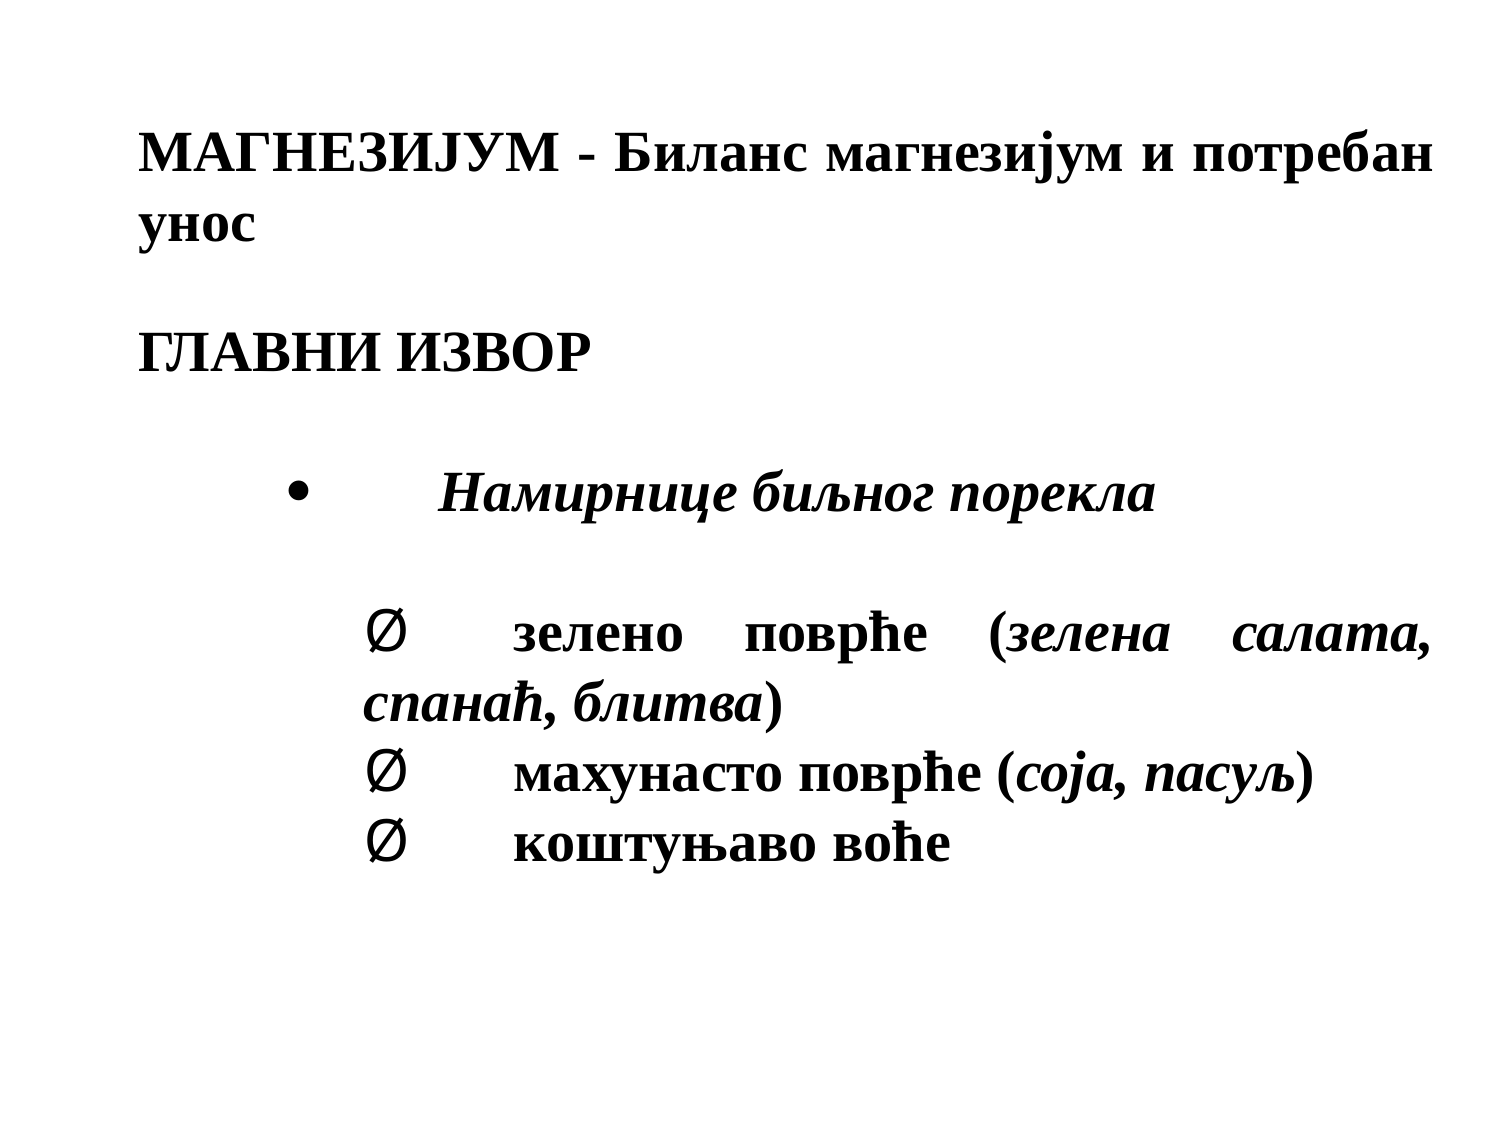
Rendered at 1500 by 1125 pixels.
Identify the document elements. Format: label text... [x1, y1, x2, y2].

text_box МАГНЕЗИЈУМ - Биланс магнезијум и потребан унос ГЛАВНИ ИЗВОР · Намирнице биљног порекла Ø зелено поврће (зелена салата, спанаћ, блитва) Ø махунасто поврће (соја, пасуљ) Ø коштуњаво воће [123, 105, 1449, 880]
